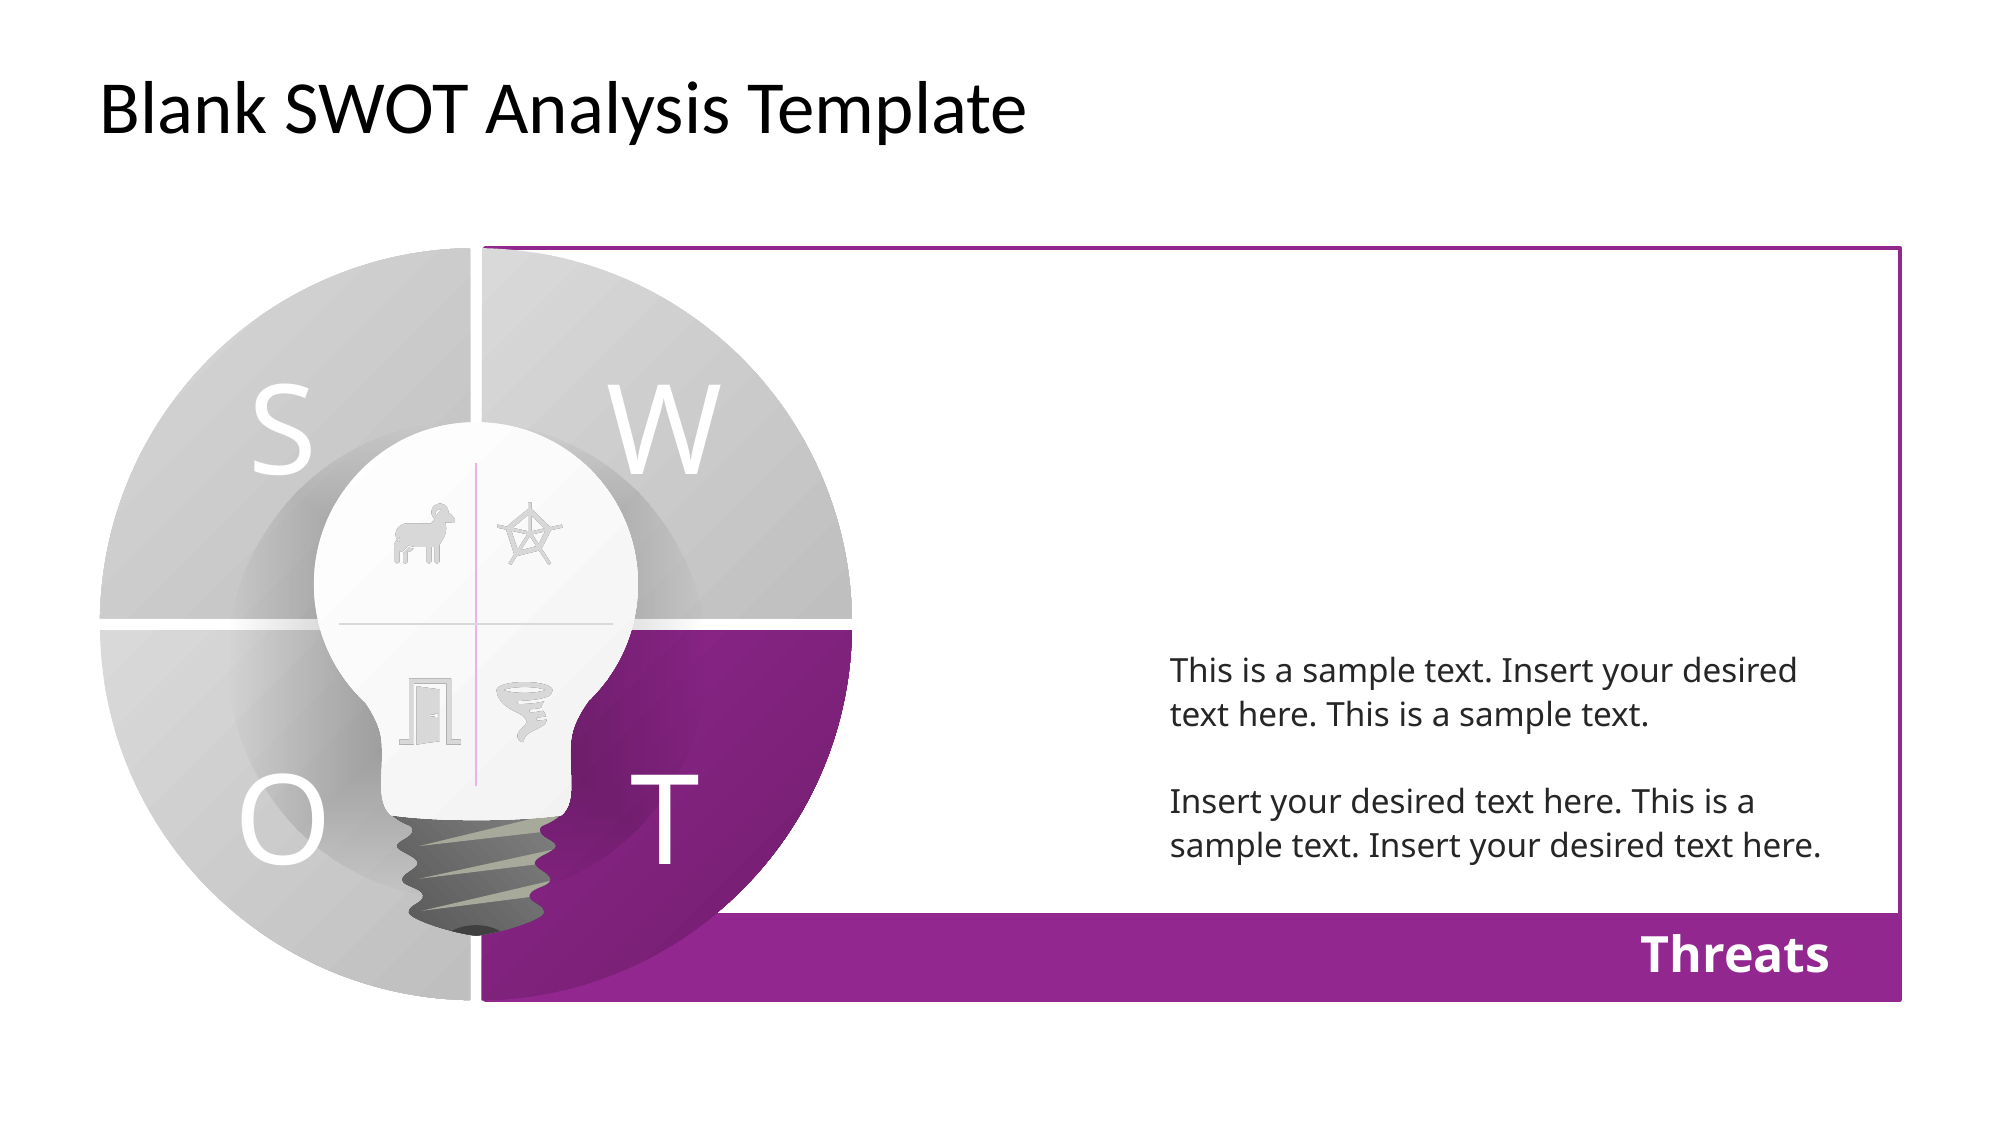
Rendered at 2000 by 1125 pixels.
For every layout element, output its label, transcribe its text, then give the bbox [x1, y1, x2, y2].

text_box This is a sample text. Insert your desired text here. This is a sample text. Insert your desired text here. This is a sample text. Insert your desired text here. [1169, 645, 1866, 922]
text_box [857, 911, 1902, 1001]
text_box [850, 246, 1902, 911]
text_box Threats [1185, 929, 1831, 983]
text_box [99, 247, 853, 1001]
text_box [338, 462, 613, 786]
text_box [313, 421, 639, 936]
title Blank SWOT Analysis Template [99, 45, 1900, 162]
